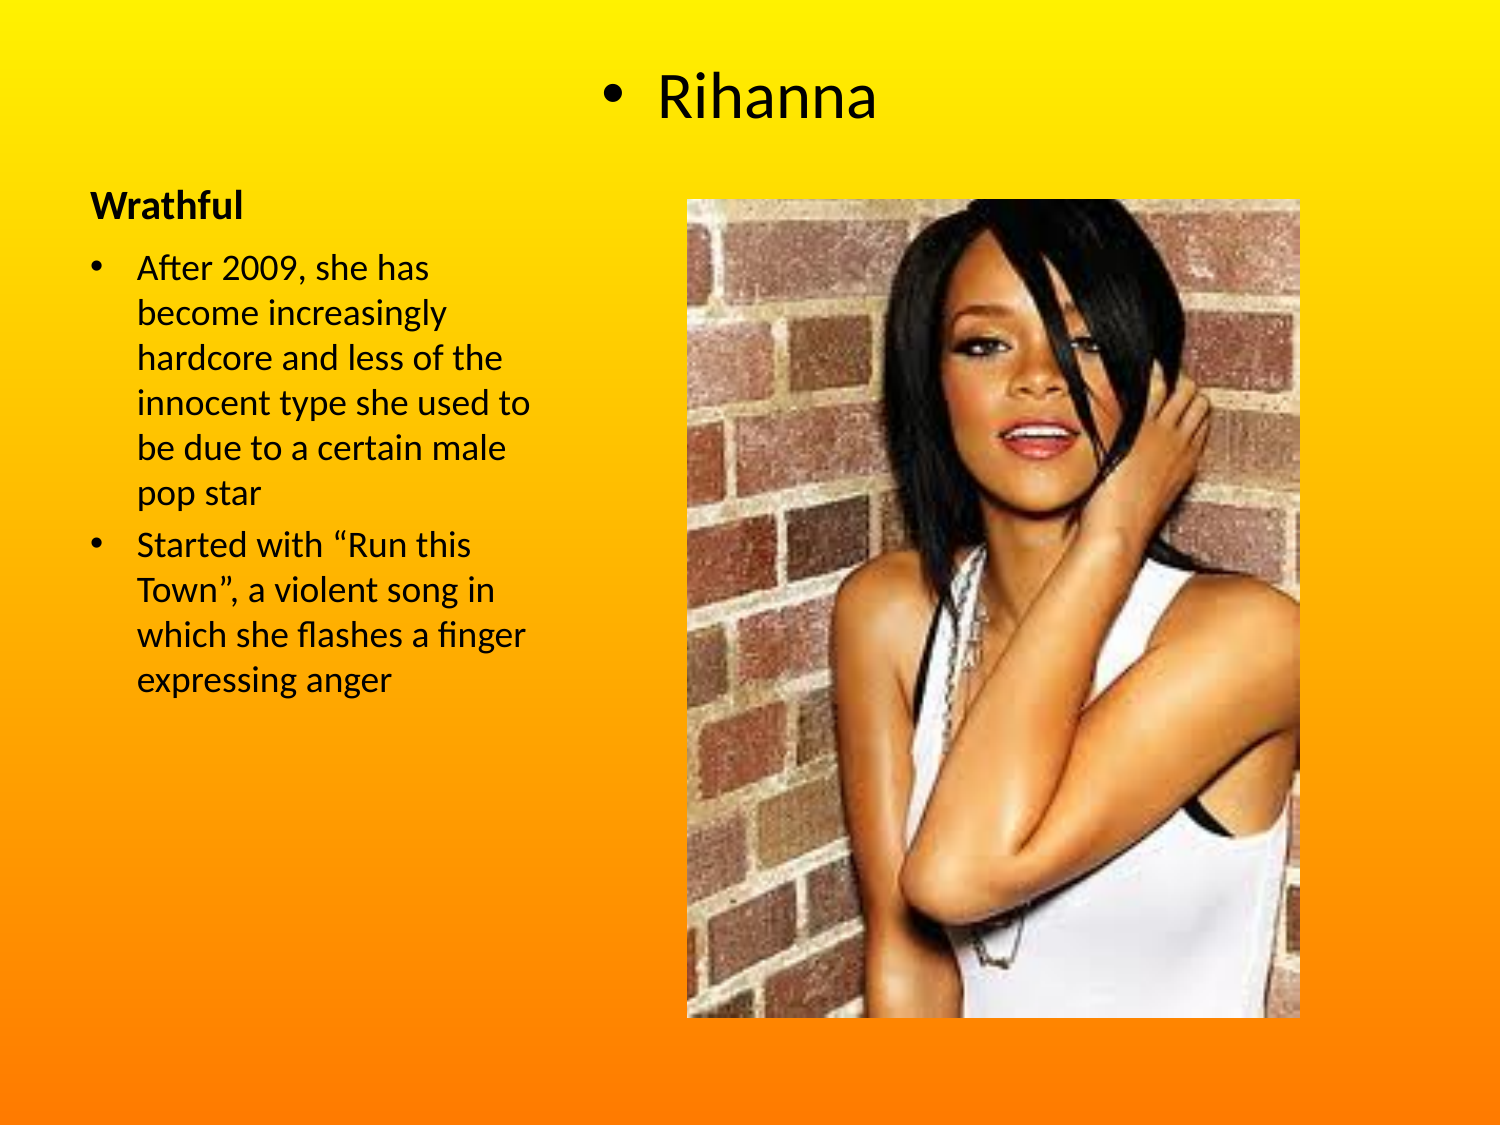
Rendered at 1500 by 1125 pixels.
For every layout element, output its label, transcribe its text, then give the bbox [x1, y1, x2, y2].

title Wrathful [75, 44, 569, 235]
list Rihanna [586, 44, 1425, 1005]
picture [687, 199, 1301, 1018]
list After 2009, she has become increasingly hardcore and less of the innocent type she used to be due to a certain male pop star Started with “Run this Town”, a violent song in which she flashes a finger expressing anger [75, 235, 569, 1005]
